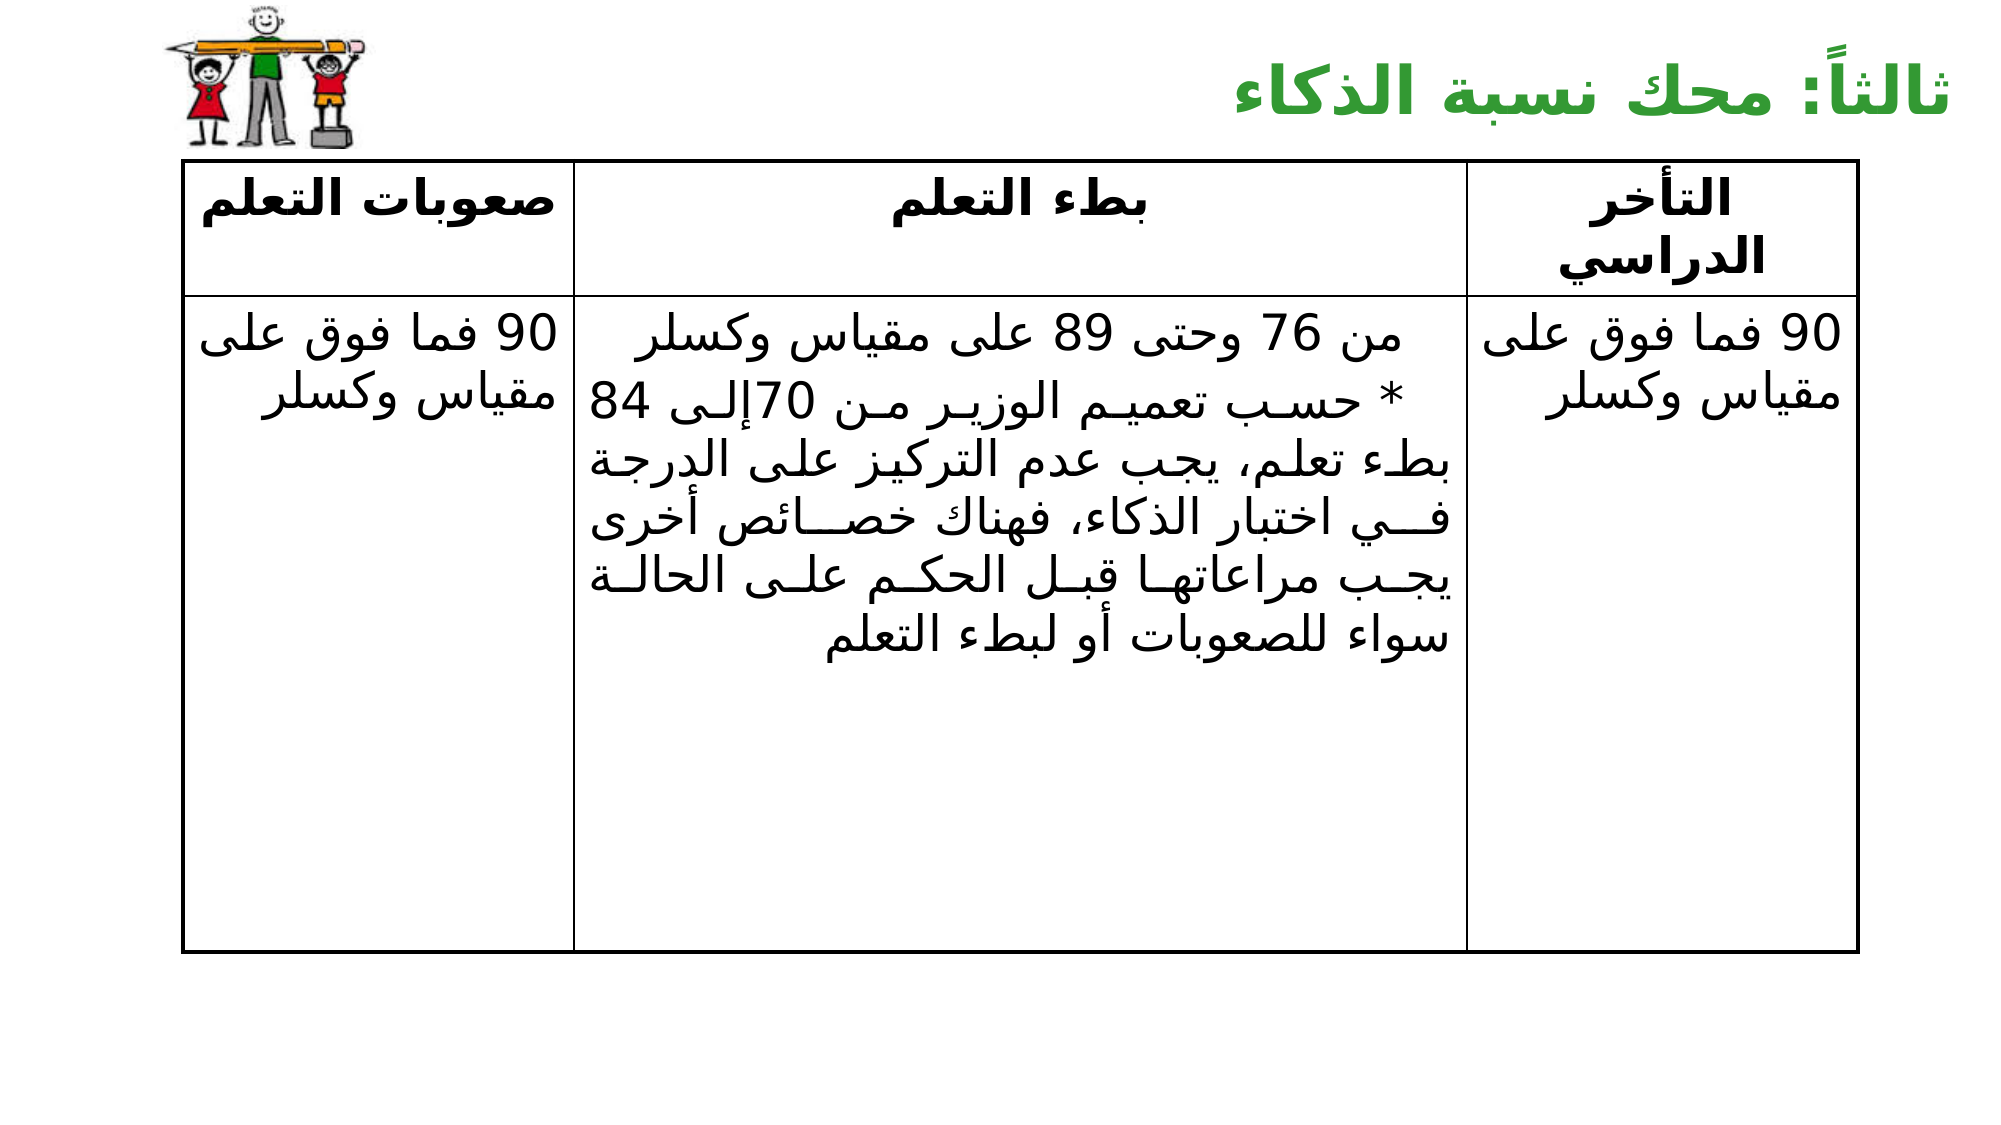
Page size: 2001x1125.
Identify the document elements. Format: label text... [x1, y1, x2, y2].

picture [162, 5, 376, 149]
table_cell 90 فما فوق على مقياس وكسلر [185, 297, 573, 950]
text_box ثالثاً: محك نسبة الذكاء [1218, 40, 1968, 135]
table_header صعوبات التعلم [185, 163, 573, 295]
table_header بطء التعلم [575, 163, 1466, 295]
table_cell 90 فما فوق على مقياس وكسلر [1468, 297, 1856, 950]
table_header التأخر الدراسي [1468, 163, 1856, 295]
table_cell من 76 وحتى 89 على مقياس وكسلر * حسب تعميم الوزير من 70إلى 84 بطء تعلم، يجب عدم التركيز على الدرجة في اختبار الذكاء، فهناك خصائص أخرى يجب مراعاتها قبل الحكم على الحالة سواء للصعوبات أو لبطء التعلم [575, 297, 1466, 950]
